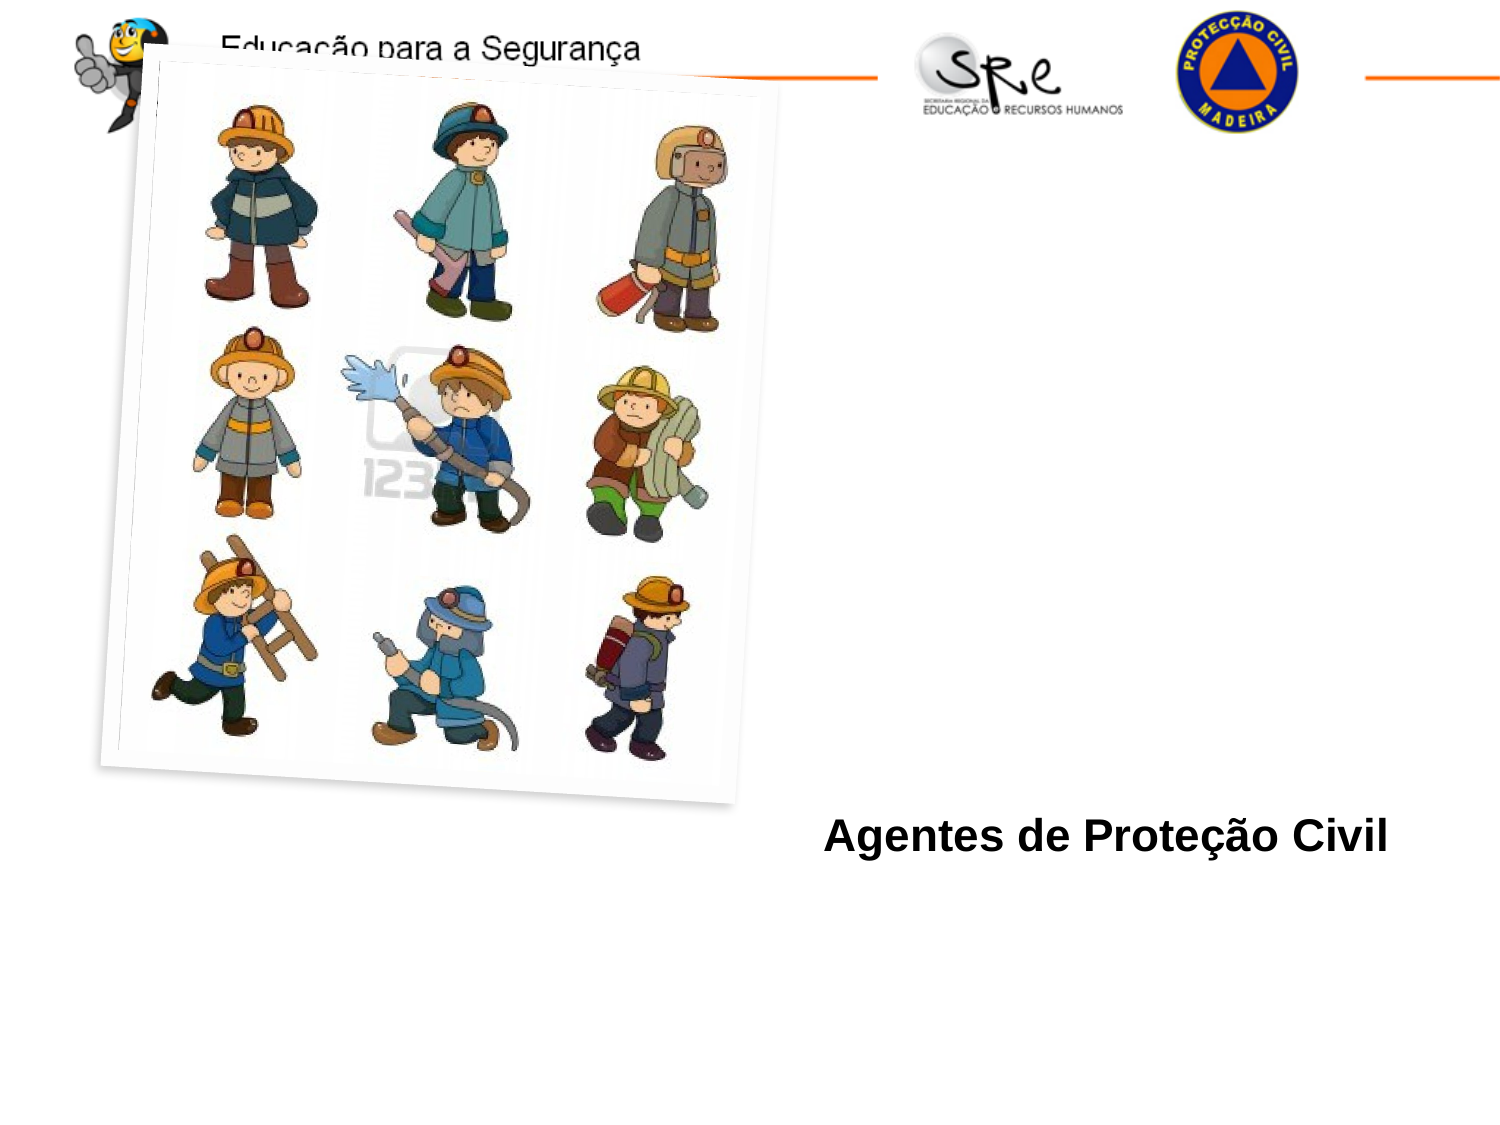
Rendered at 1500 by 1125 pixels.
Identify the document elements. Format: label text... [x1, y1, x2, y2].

text_box Agentes de Proteção Civil [809, 798, 1456, 869]
picture [0, 0, 1500, 1125]
